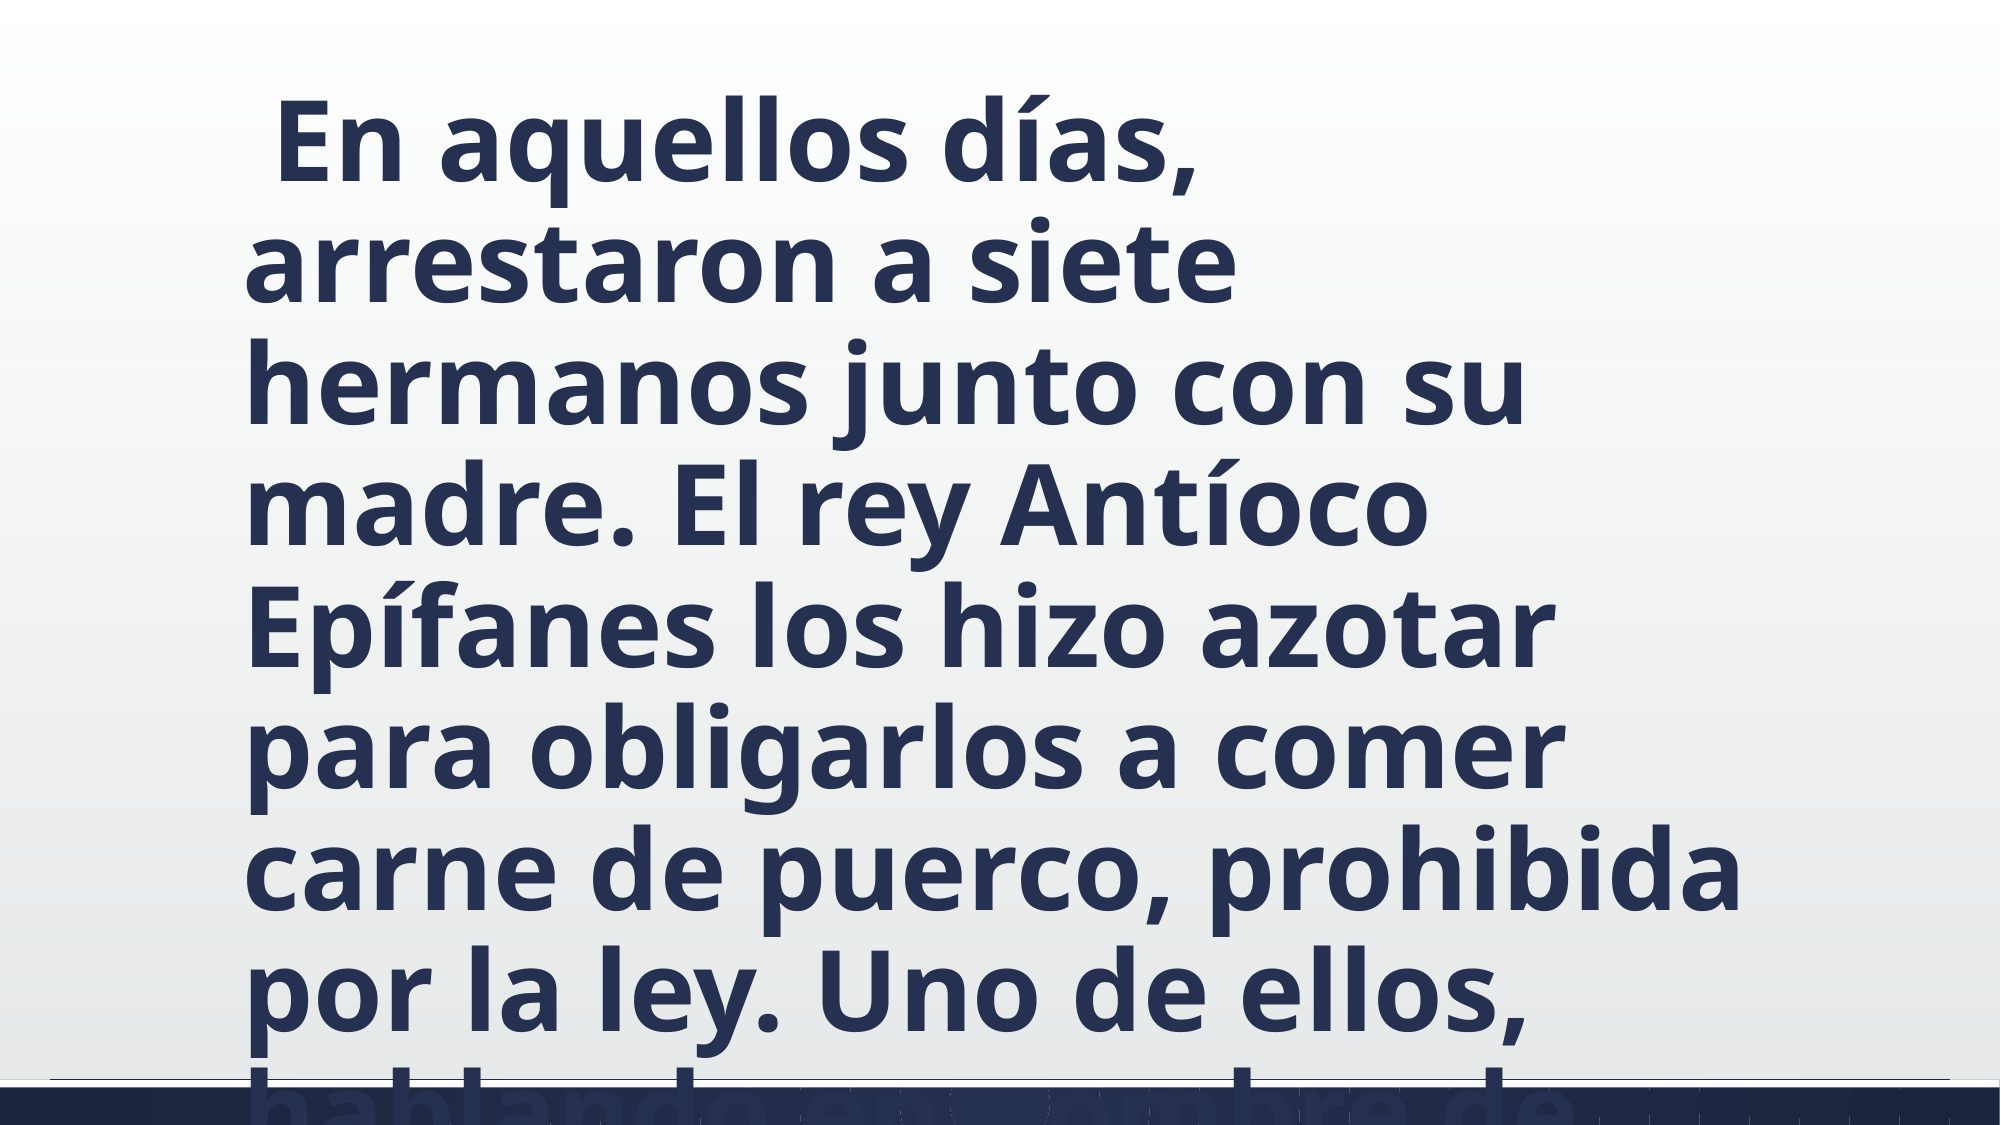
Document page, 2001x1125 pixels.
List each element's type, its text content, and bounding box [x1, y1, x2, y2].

list En aquellos días, arrestaron a siete hermanos junto con su madre. El rey Antíoco Epífanes los hizo azotar para obligarlos a comer carne de puerco, prohibida por la ley. Uno de ellos, hablando en nombre de todos, dijo: [219, 76, 1780, 990]
